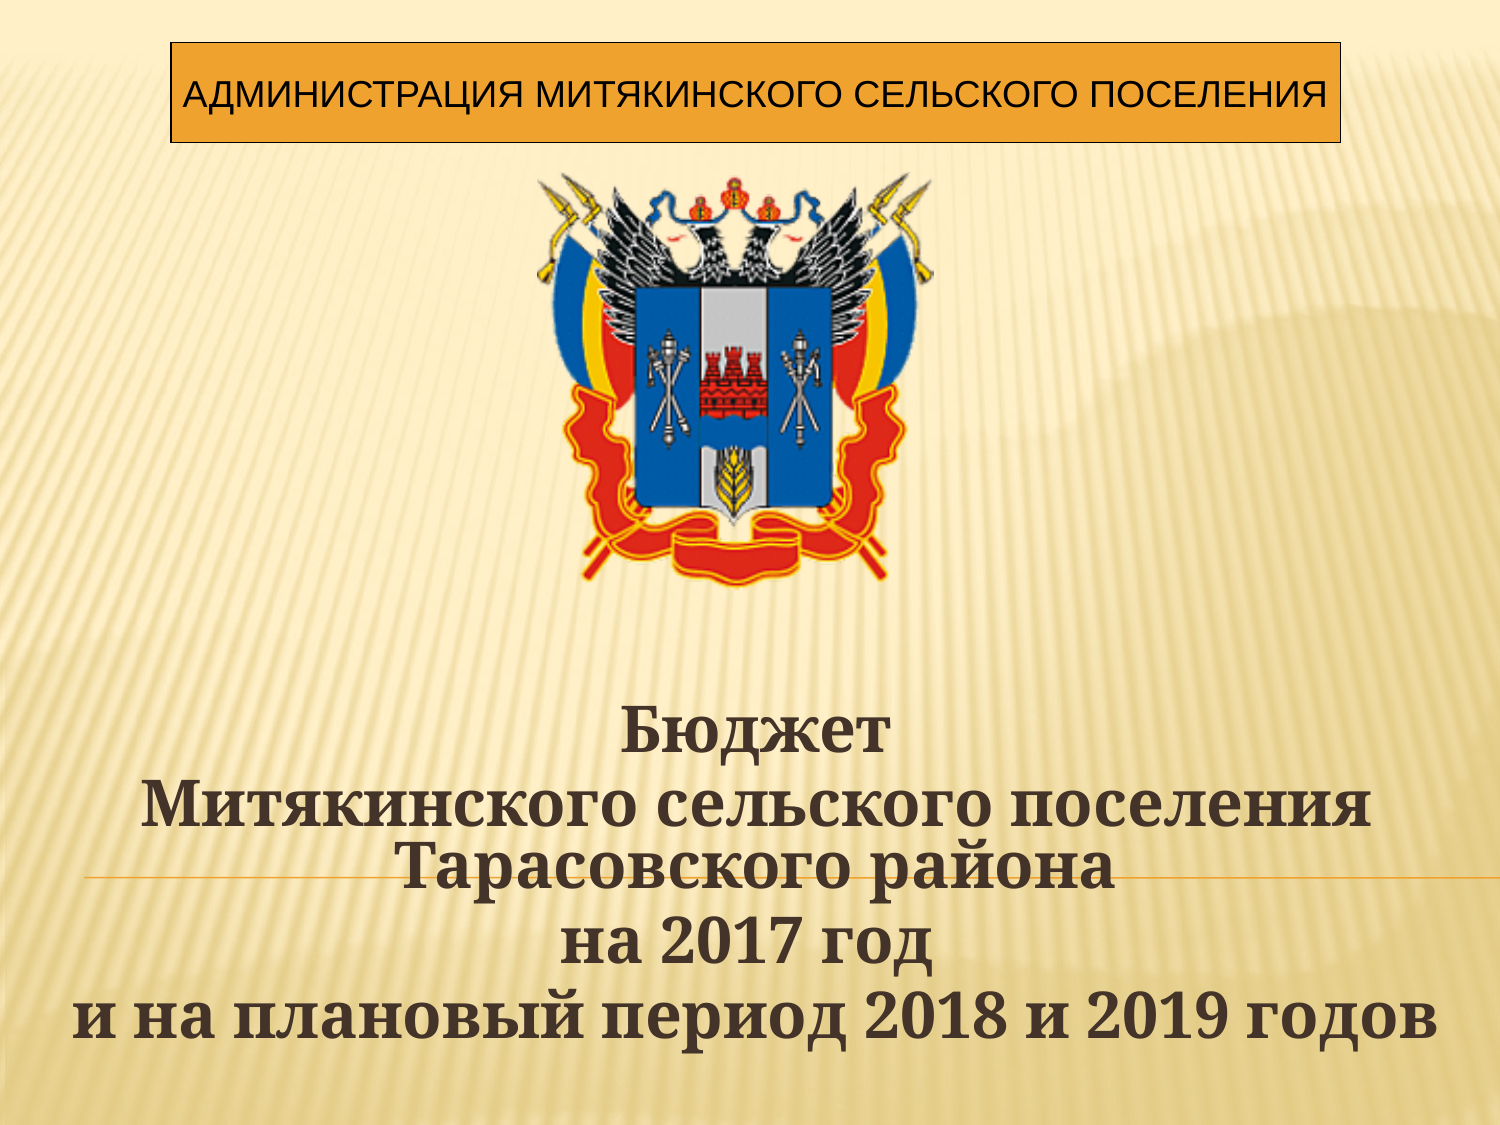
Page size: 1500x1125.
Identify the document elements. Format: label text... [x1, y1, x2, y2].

text_box АДМИНИСТРАЦИЯ МИТЯКИНСКОГО СЕЛЬСКОГО ПОСЕЛЕНИЯ [171, 42, 1341, 143]
picture [537, 172, 934, 590]
subtitle Бюджет Митякинского сельского поселения Тарасовского района на 2017 год и на плановый период 2018 и 2019 годов [40, 679, 1471, 1059]
